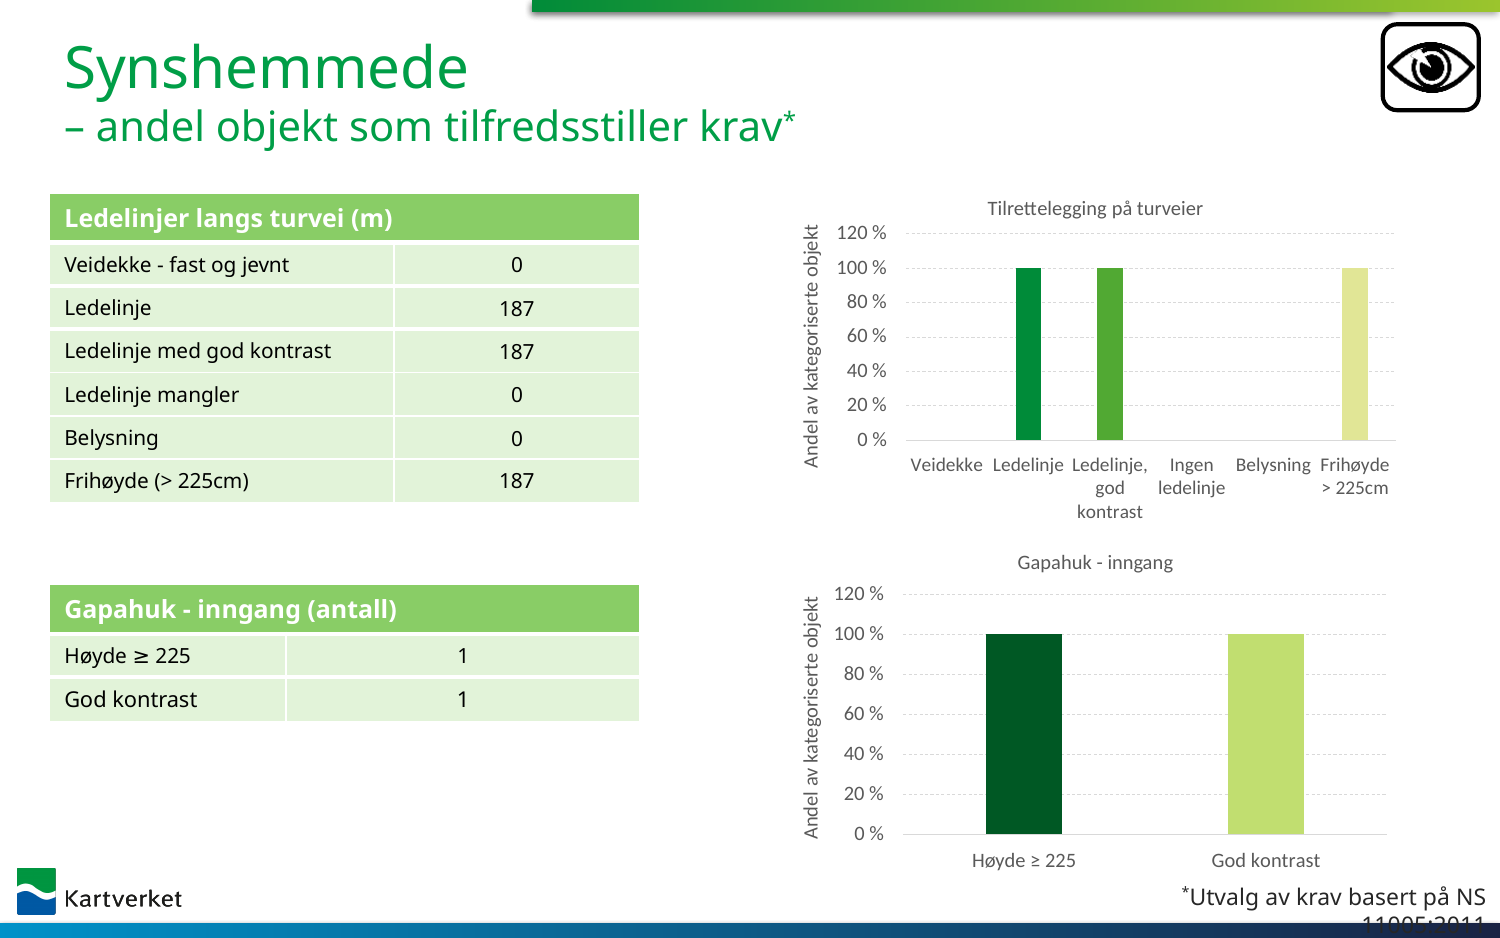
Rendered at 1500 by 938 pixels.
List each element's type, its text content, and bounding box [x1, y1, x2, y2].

table_cell Ledelinje [50, 288, 393, 327]
table_cell 0 [395, 417, 639, 458]
table_header Gapahuk - inngang (antall) [50, 585, 639, 632]
table_cell God kontrast [50, 679, 285, 721]
table_cell 187 [395, 288, 639, 327]
table_cell Ledelinje mangler [50, 373, 393, 415]
table_cell 0 [395, 245, 639, 284]
table_cell 187 [395, 331, 639, 372]
table_cell Ledelinje med god kontrast [50, 331, 393, 372]
table_cell 187 [395, 460, 639, 502]
table_header Ledelinjer langs turvei (m) [50, 194, 639, 240]
table_cell 0 [395, 373, 639, 415]
picture [791, 187, 1400, 526]
table_cell Frihøyde (> 225cm) [50, 460, 393, 502]
table_cell Høyde ≥ 225 [50, 636, 285, 675]
table_cell Belysning [50, 417, 393, 458]
table_cell 1 [287, 679, 639, 721]
table_cell 1 [287, 636, 639, 675]
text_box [1382, 24, 1480, 111]
text_box Synshemmede – andel objekt som tilfredsstiller krav* [49, 24, 1431, 158]
picture [791, 541, 1400, 880]
table_cell Veidekke - fast og jevnt [50, 245, 393, 284]
text_box *Utvalg av krav basert på NS 11005:2011 [1068, 873, 1500, 938]
